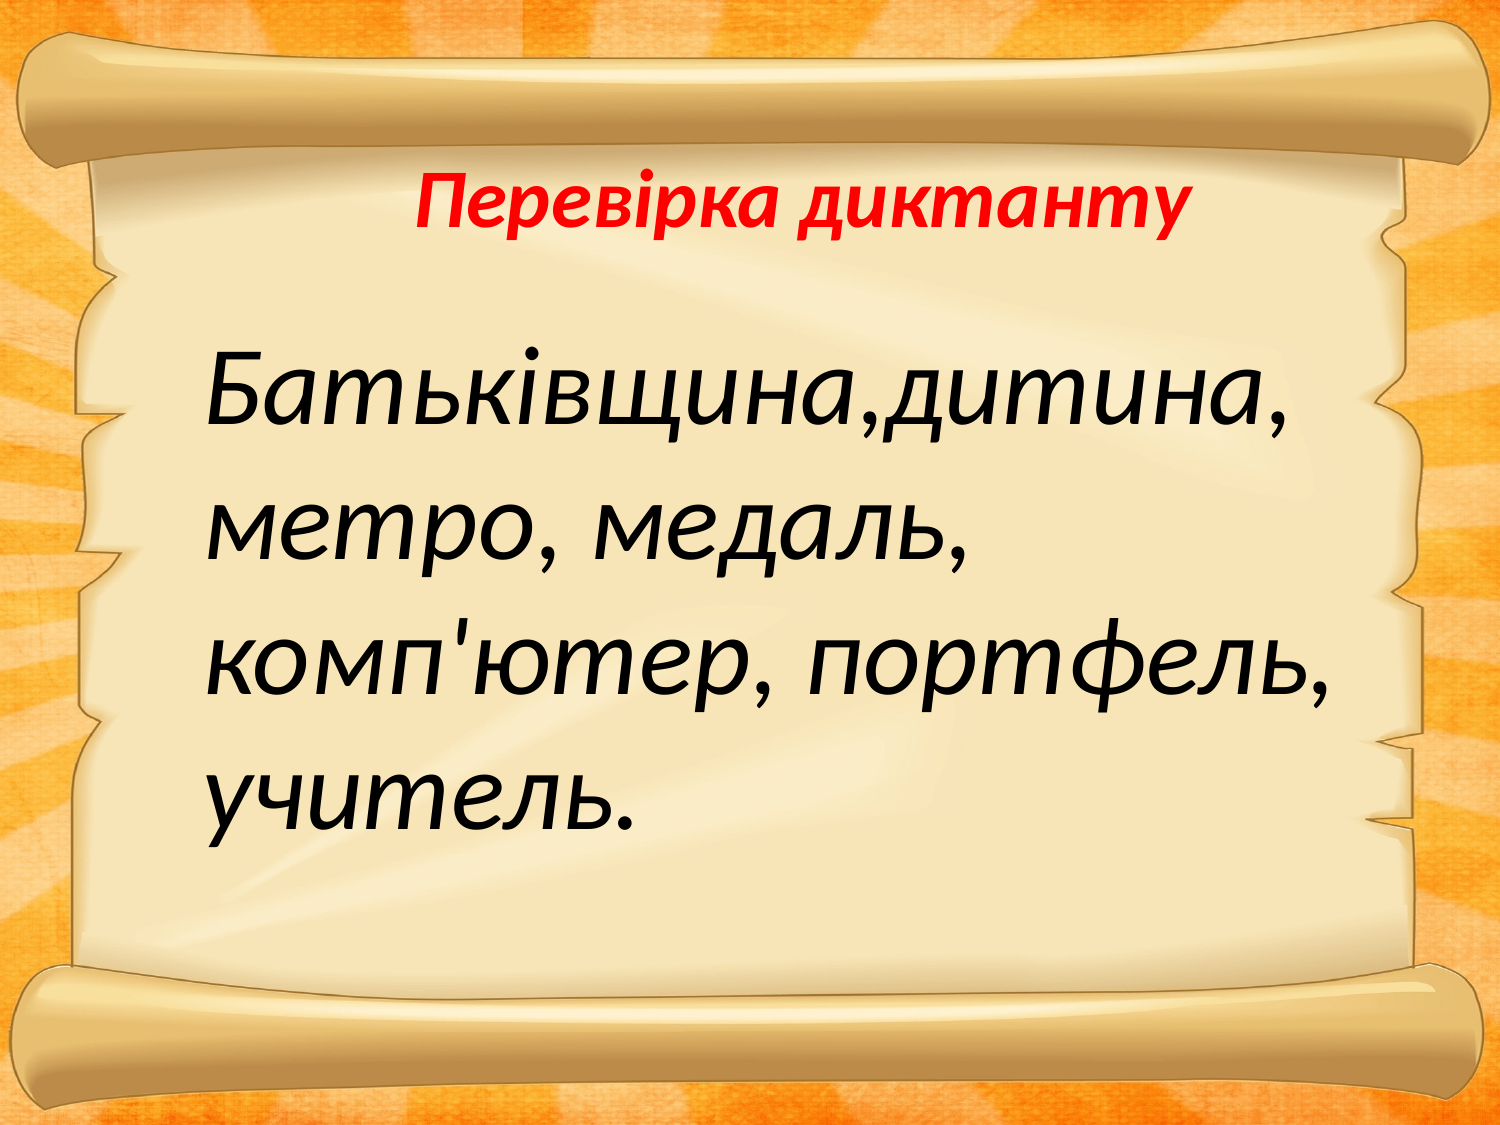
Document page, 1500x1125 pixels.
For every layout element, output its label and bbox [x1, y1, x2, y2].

list [0, 0, 1500, 1125]
